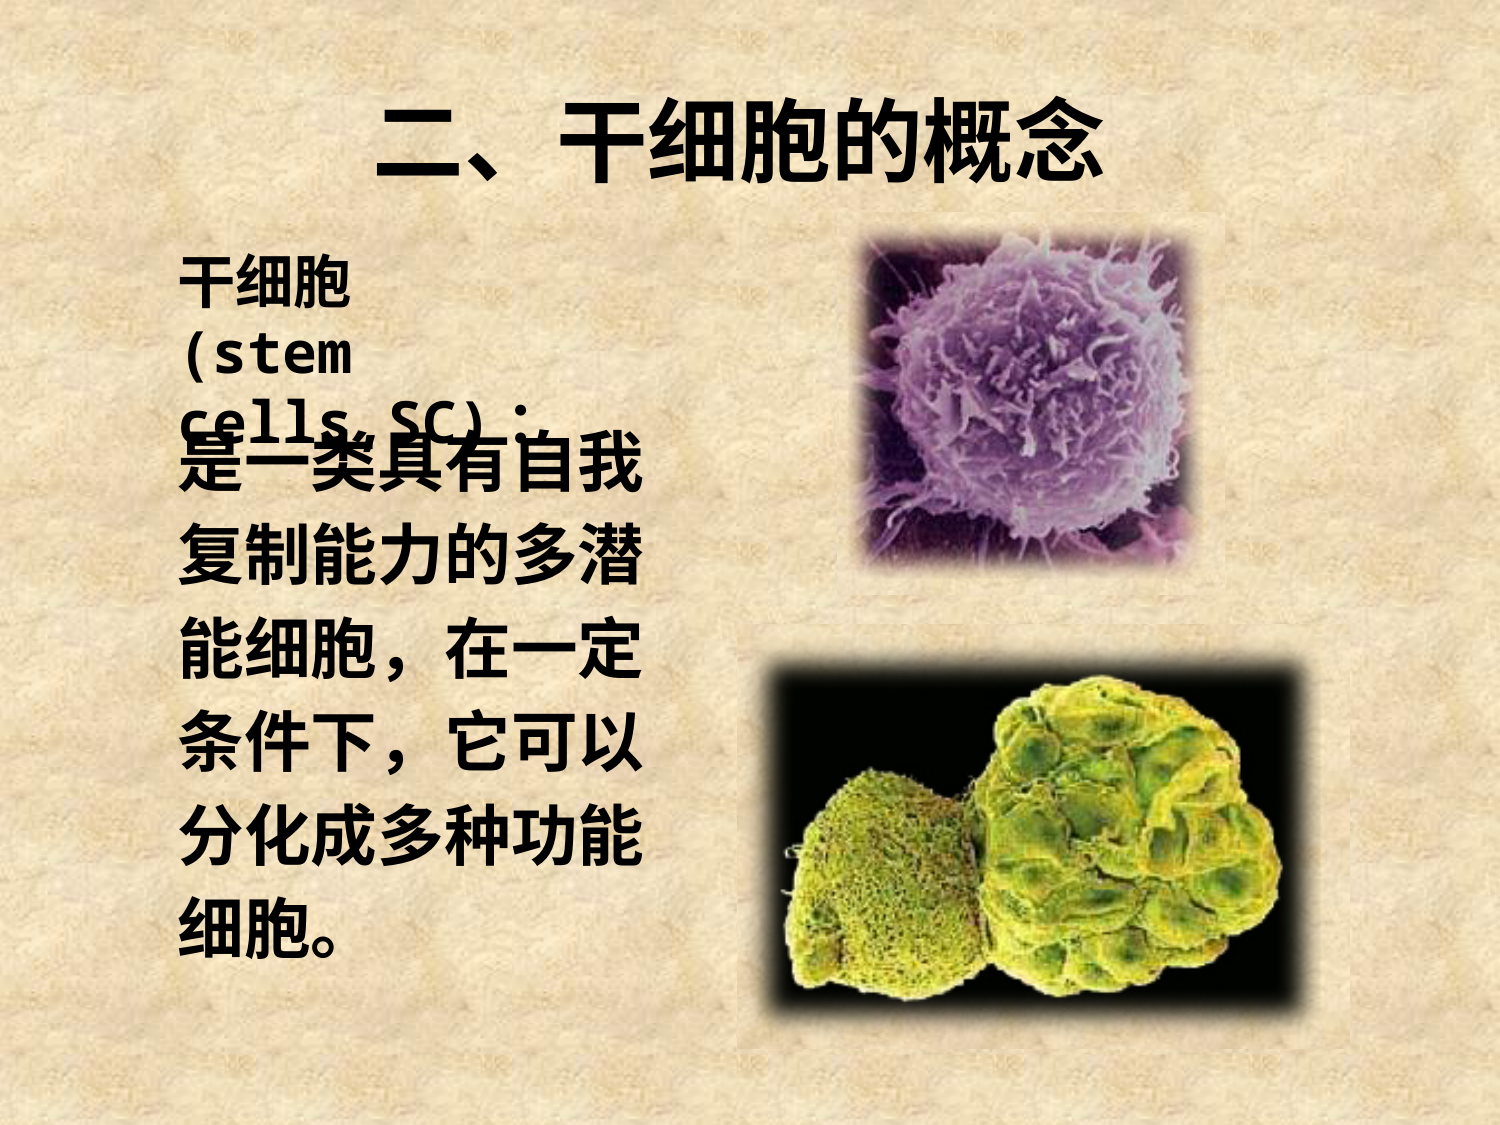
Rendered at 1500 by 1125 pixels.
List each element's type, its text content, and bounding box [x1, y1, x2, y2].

picture [0, 0, 1500, 1125]
text_box 干细胞 (stem cells,SC)： [162, 237, 700, 463]
list 是一类具有自我 复制能力的多潜 能细胞，在一定 条件下，它可以 分化成多种功能 细胞。 [162, 412, 713, 1125]
title 二、干细胞的概念 [75, 45, 1425, 233]
